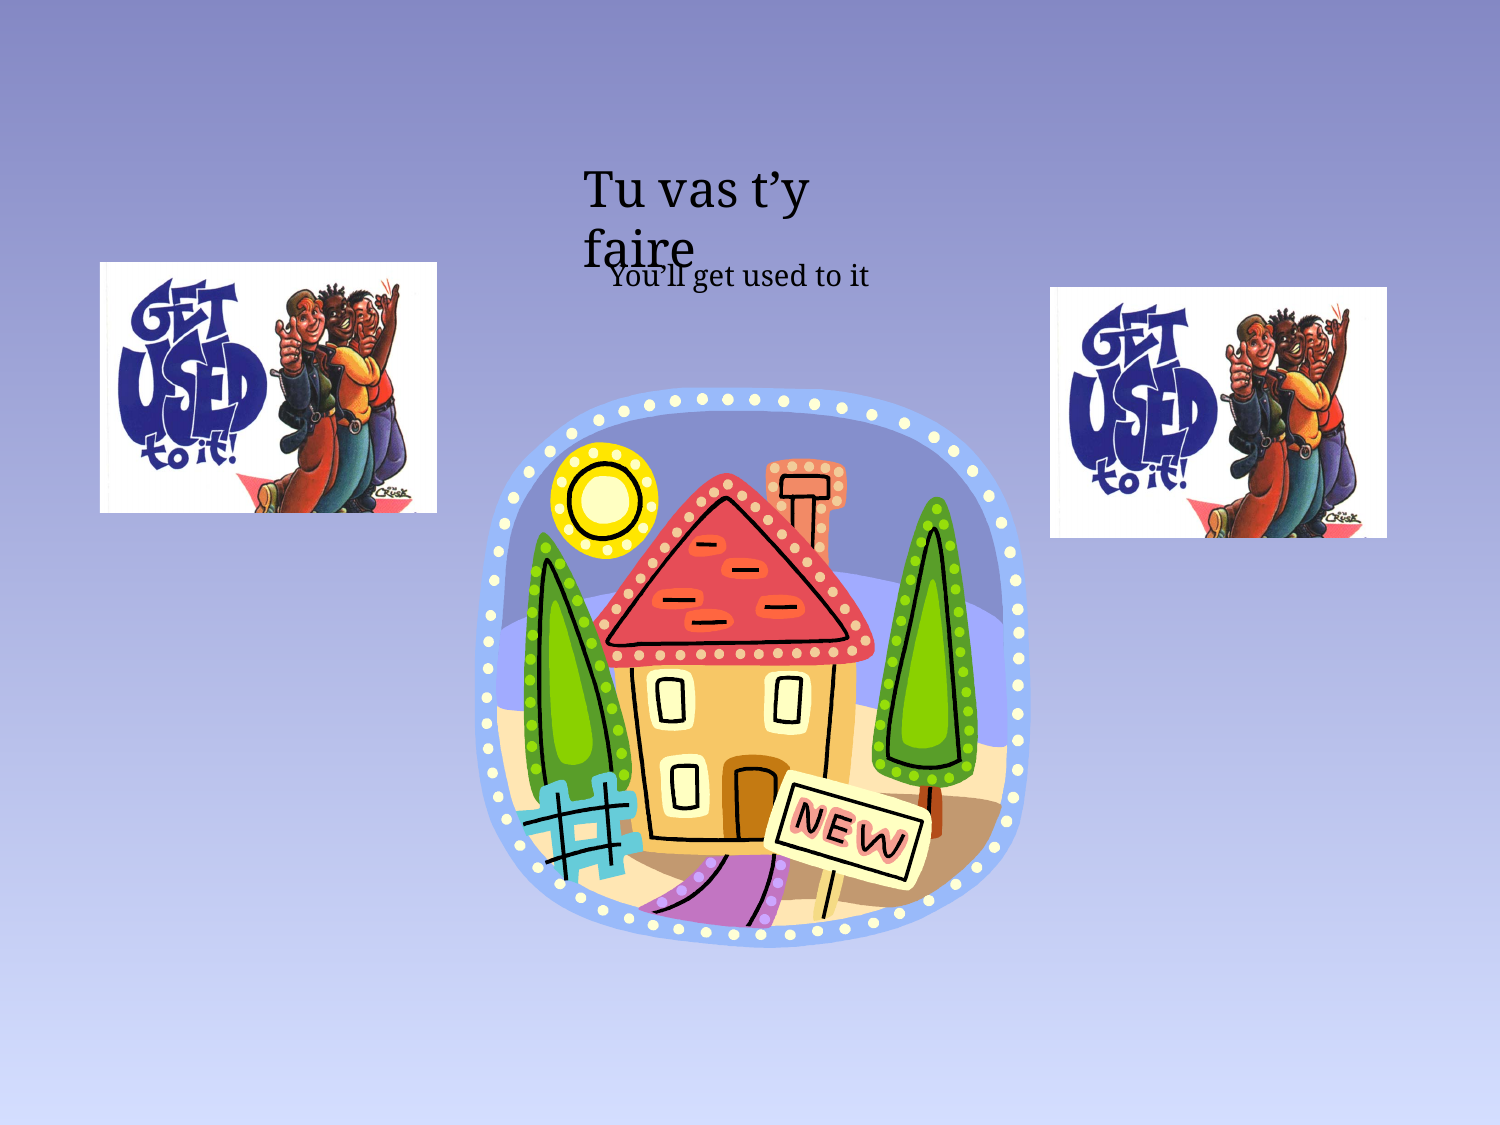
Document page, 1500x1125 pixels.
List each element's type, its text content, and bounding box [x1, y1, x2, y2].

text_box Tu vas t’y faire [568, 149, 932, 285]
picture [474, 387, 1036, 954]
picture [1049, 287, 1388, 538]
text_box You’ll get used to it [593, 249, 907, 300]
picture [99, 262, 438, 513]
